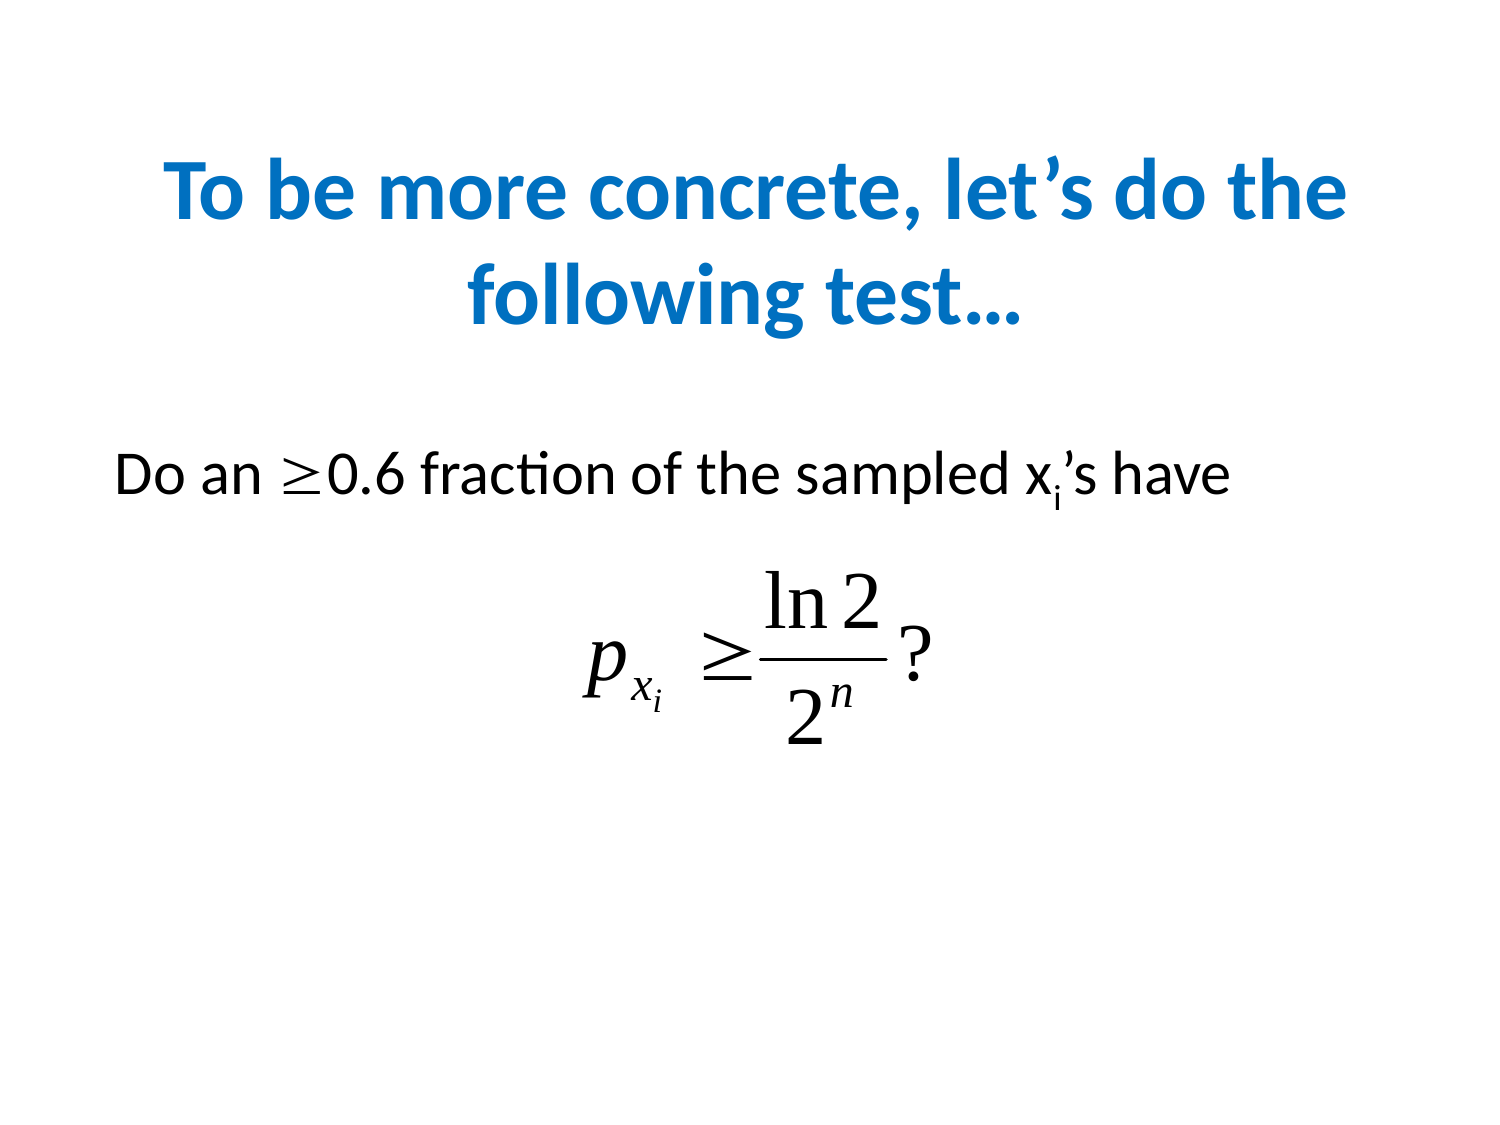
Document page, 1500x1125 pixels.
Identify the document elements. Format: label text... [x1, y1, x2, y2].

text_box Do an 0.6 fraction of the sampled xi’s have [99, 424, 1350, 525]
text_box To be more concrete, let’s do the following test… [49, 124, 1463, 350]
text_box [564, 549, 949, 763]
